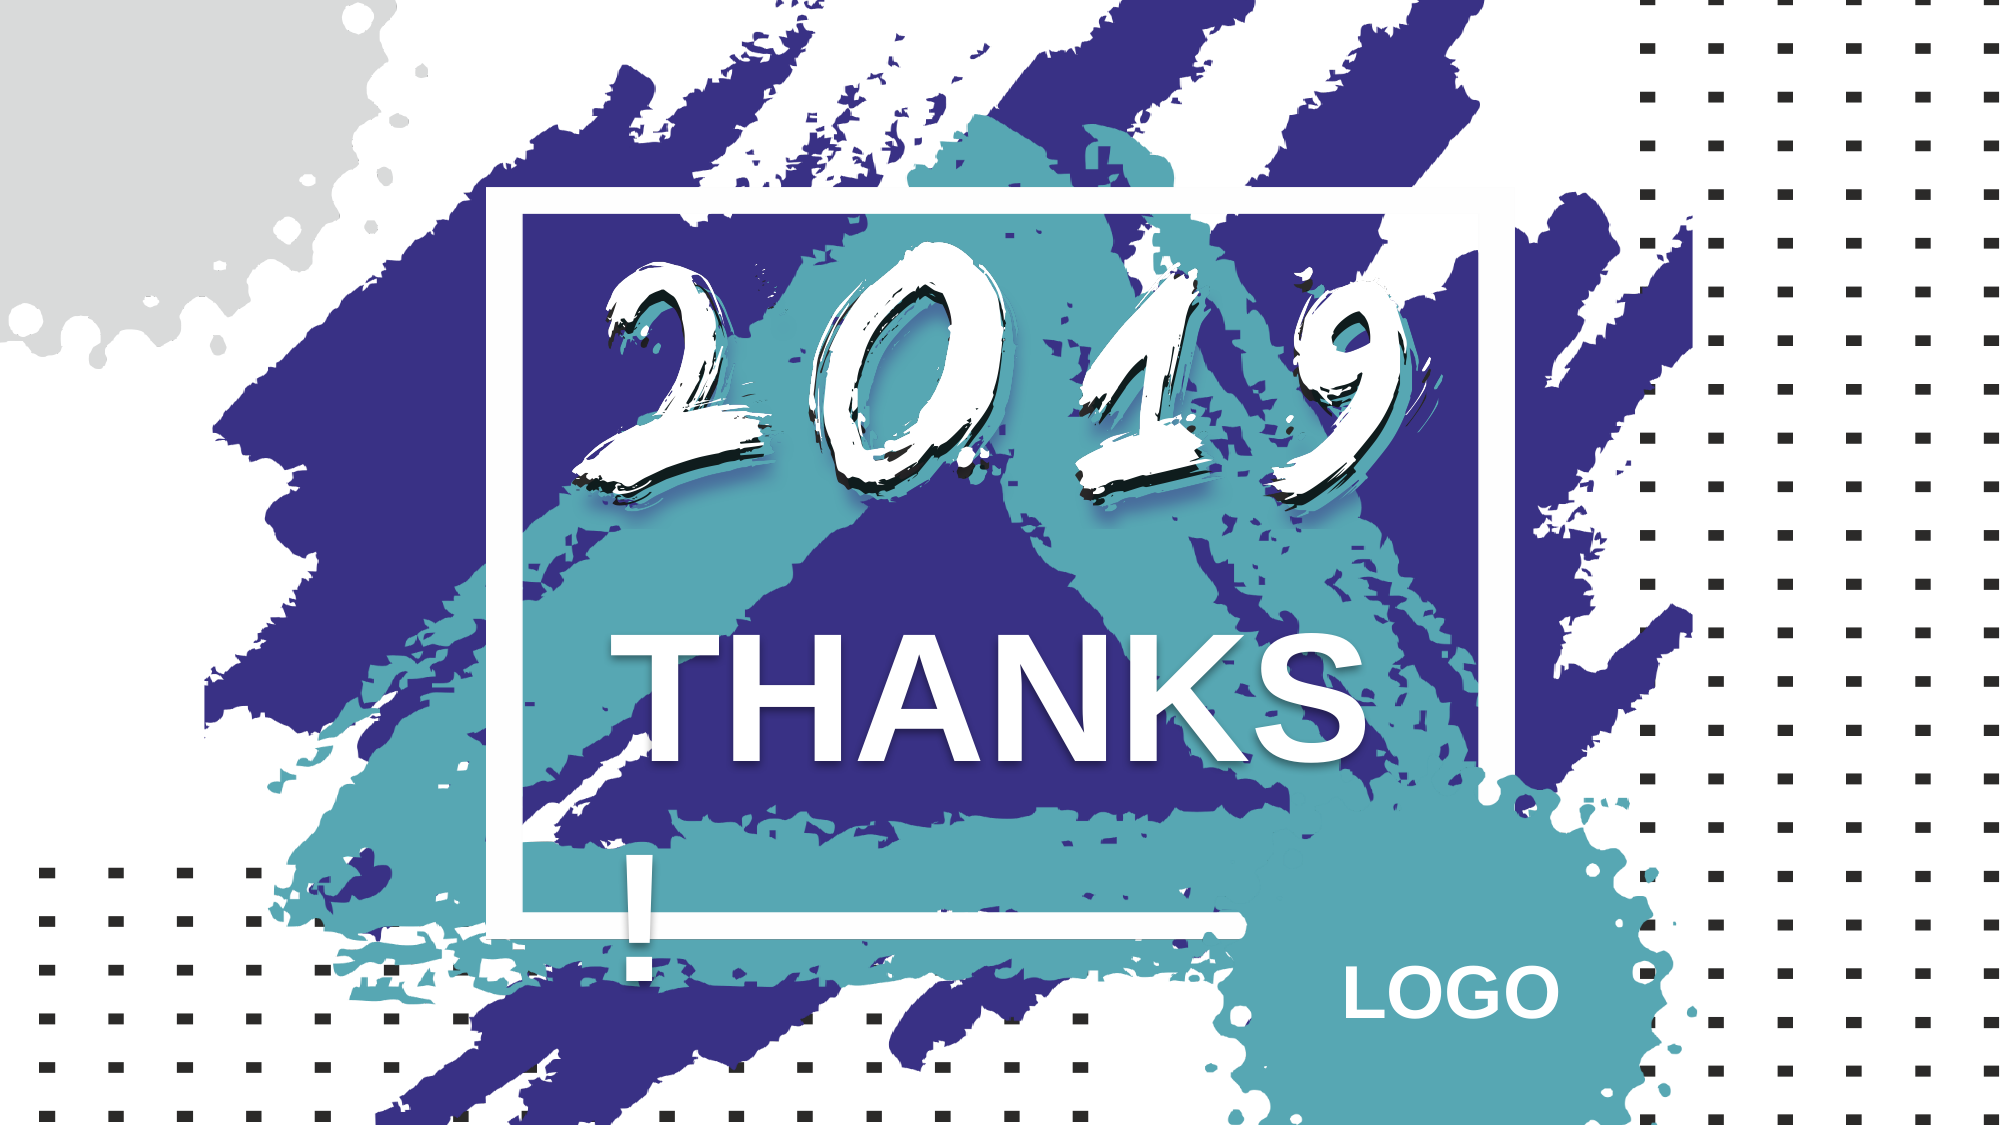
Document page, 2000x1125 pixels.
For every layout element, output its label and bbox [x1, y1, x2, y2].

picture [0, 0, 2000, 1125]
text_box [1147, 716, 1760, 1125]
